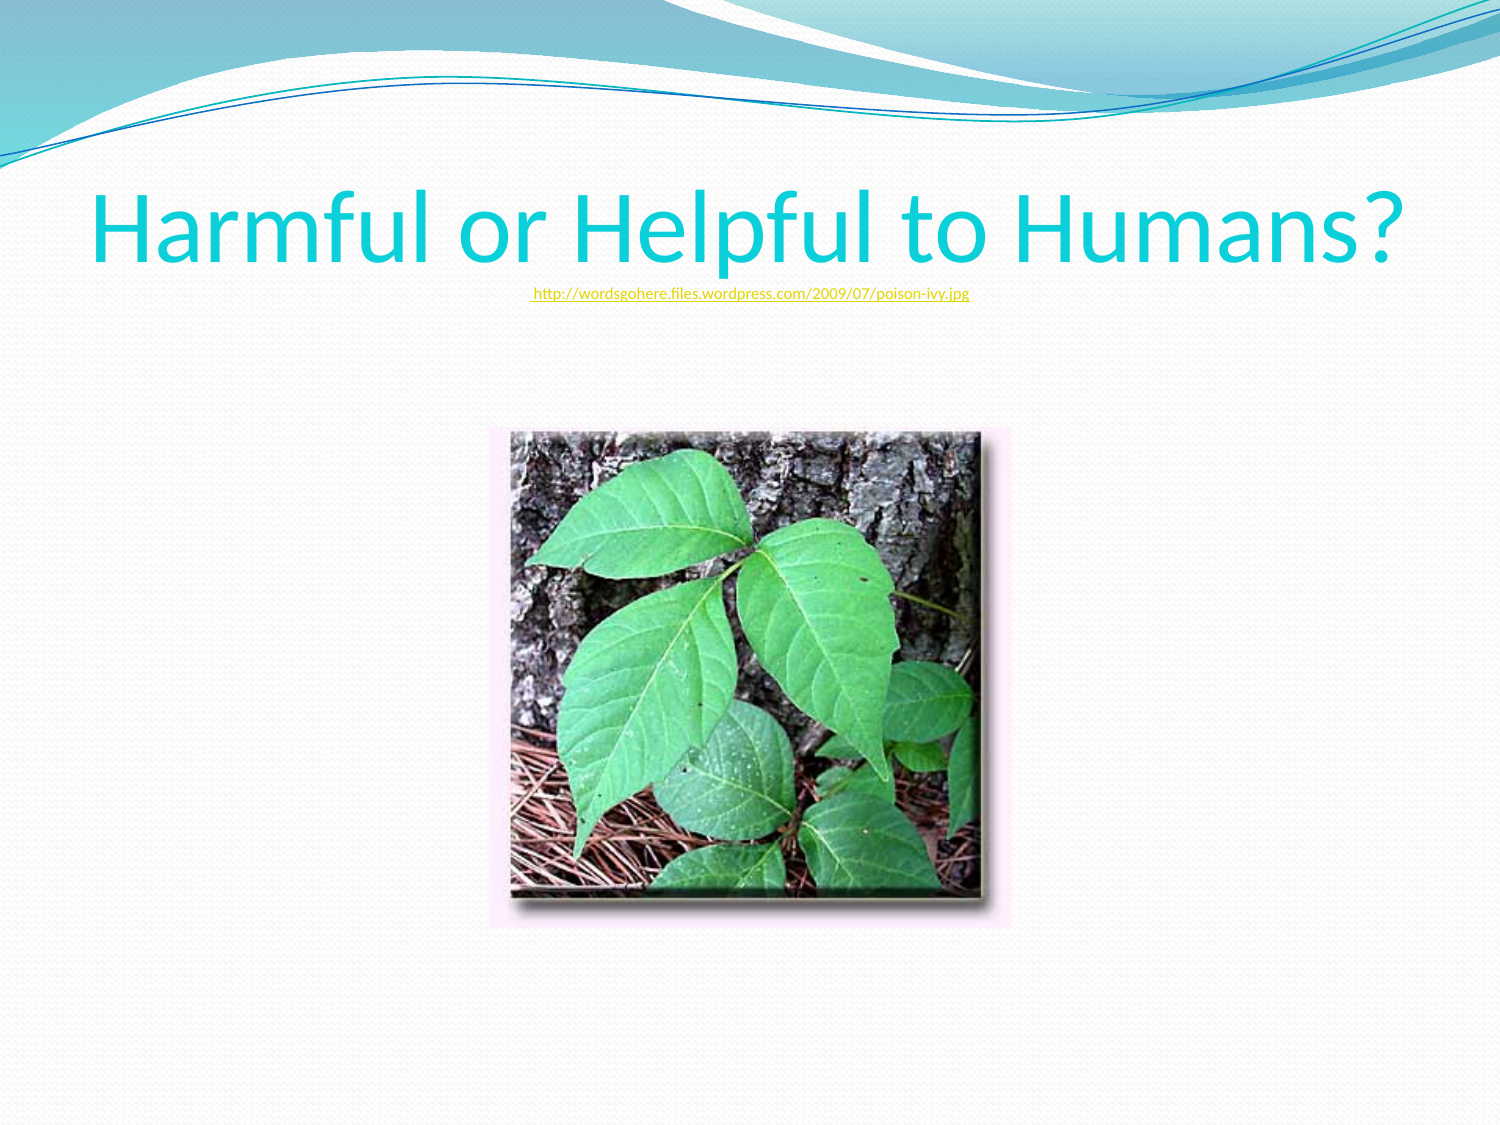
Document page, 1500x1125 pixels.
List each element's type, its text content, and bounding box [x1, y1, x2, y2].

title Harmful or Helpful to Humans? http://wordsgohere.files.wordpress.com/2009/07/poison-ivy.jpg [75, 115, 1425, 303]
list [489, 427, 1011, 928]
